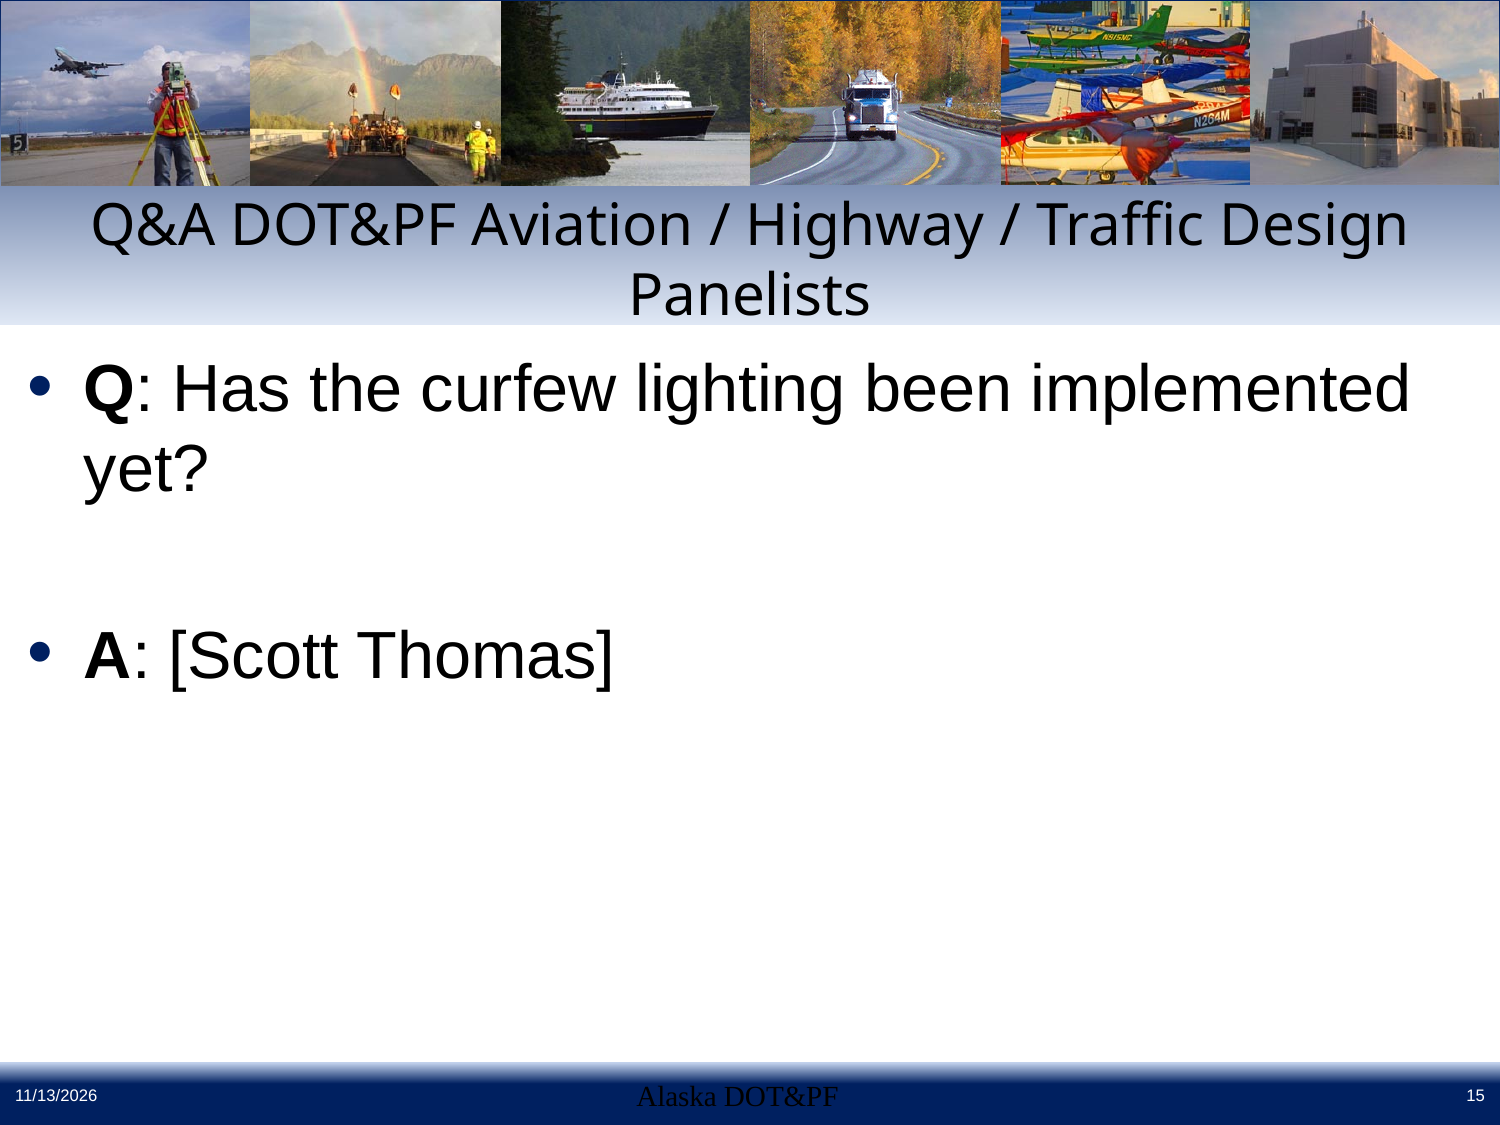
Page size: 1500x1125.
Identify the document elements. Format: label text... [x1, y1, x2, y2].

list Q: Has the curfew lighting been implemented yet? A: [Scott Thomas] [12, 337, 1488, 1050]
picture [1, 1, 1499, 186]
footer Alaska DOT&PF [500, 1065, 975, 1125]
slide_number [0, 1065, 350, 1125]
title Q&A DOT&PF Aviation / Highway / Traffic Design Panelists [0, 189, 1500, 325]
slide_number 15 [1149, 1065, 1500, 1125]
